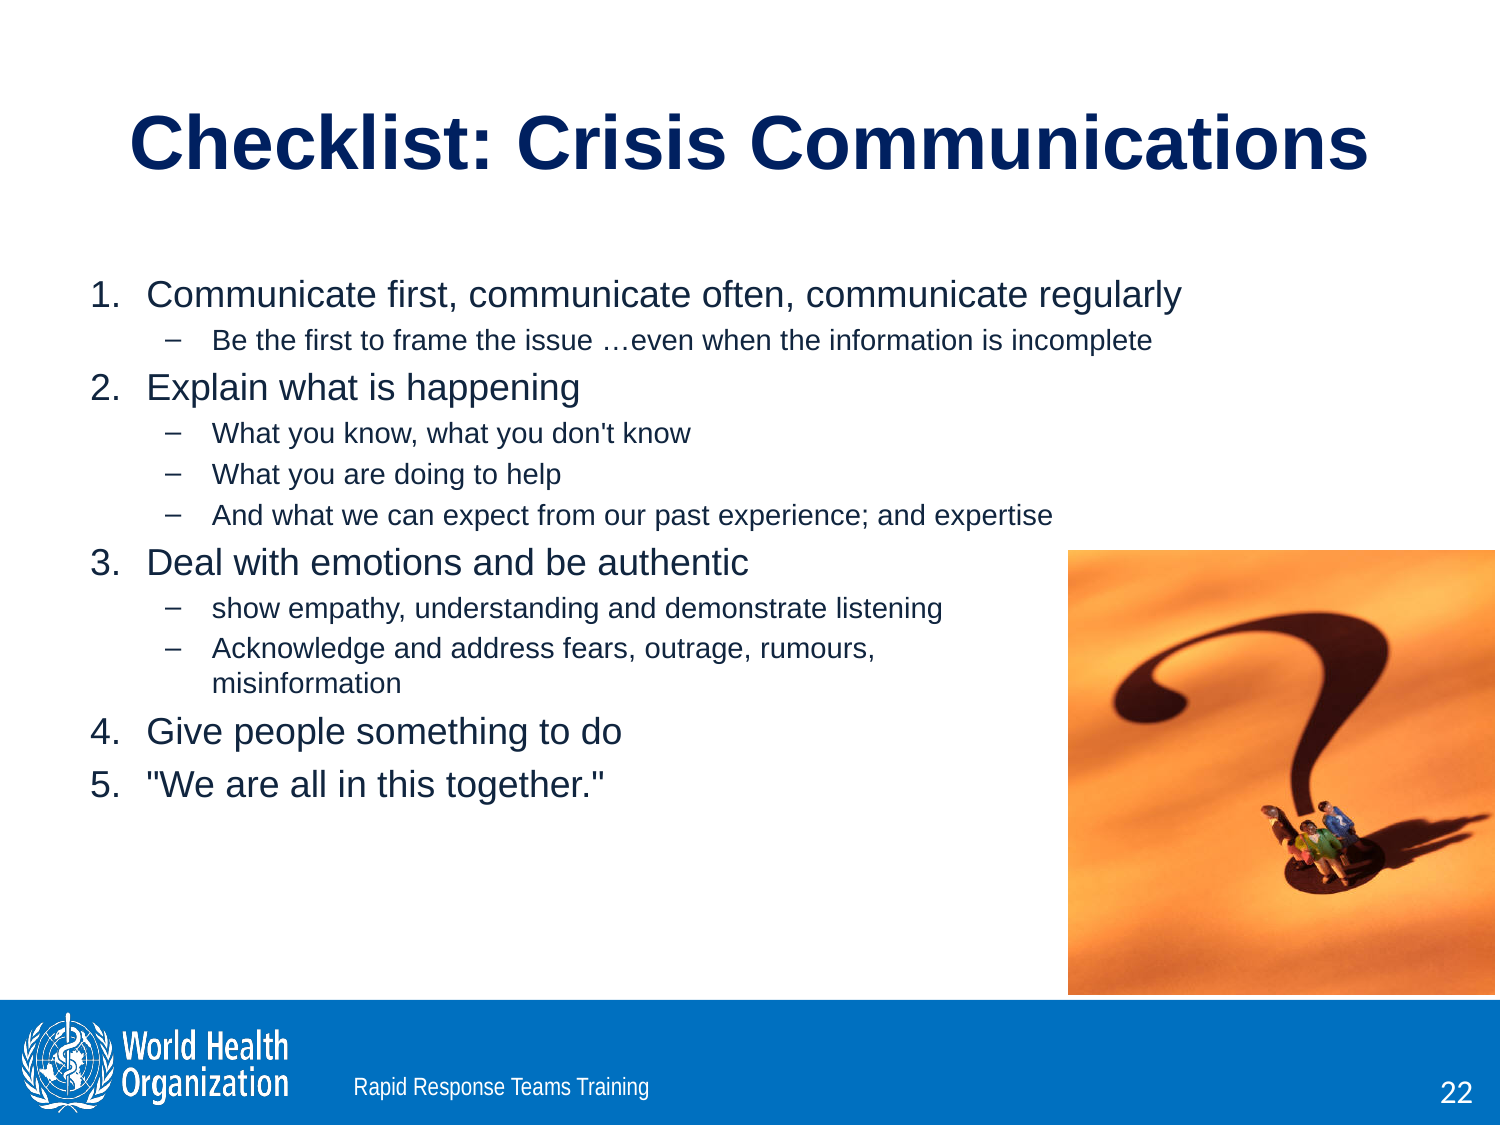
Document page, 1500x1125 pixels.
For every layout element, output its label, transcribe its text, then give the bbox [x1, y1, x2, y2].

picture [1068, 550, 1495, 995]
list Communicate first, communicate often, communicate regularly Be the first to frame the issue …even when the information is incomplete Explain what is happening What you know, what you don't know What you are doing to help And what we can expect from our past experience; and expertise Deal with emotions and be authentic show empathy, understanding and demonstrate listening Acknowledge and address fears, outrage, rumours, misinformation Give people something to do "We are all in this together." [75, 262, 1425, 1005]
picture [21, 1012, 288, 1113]
title Checklist: Crisis Communications [75, 45, 1425, 233]
